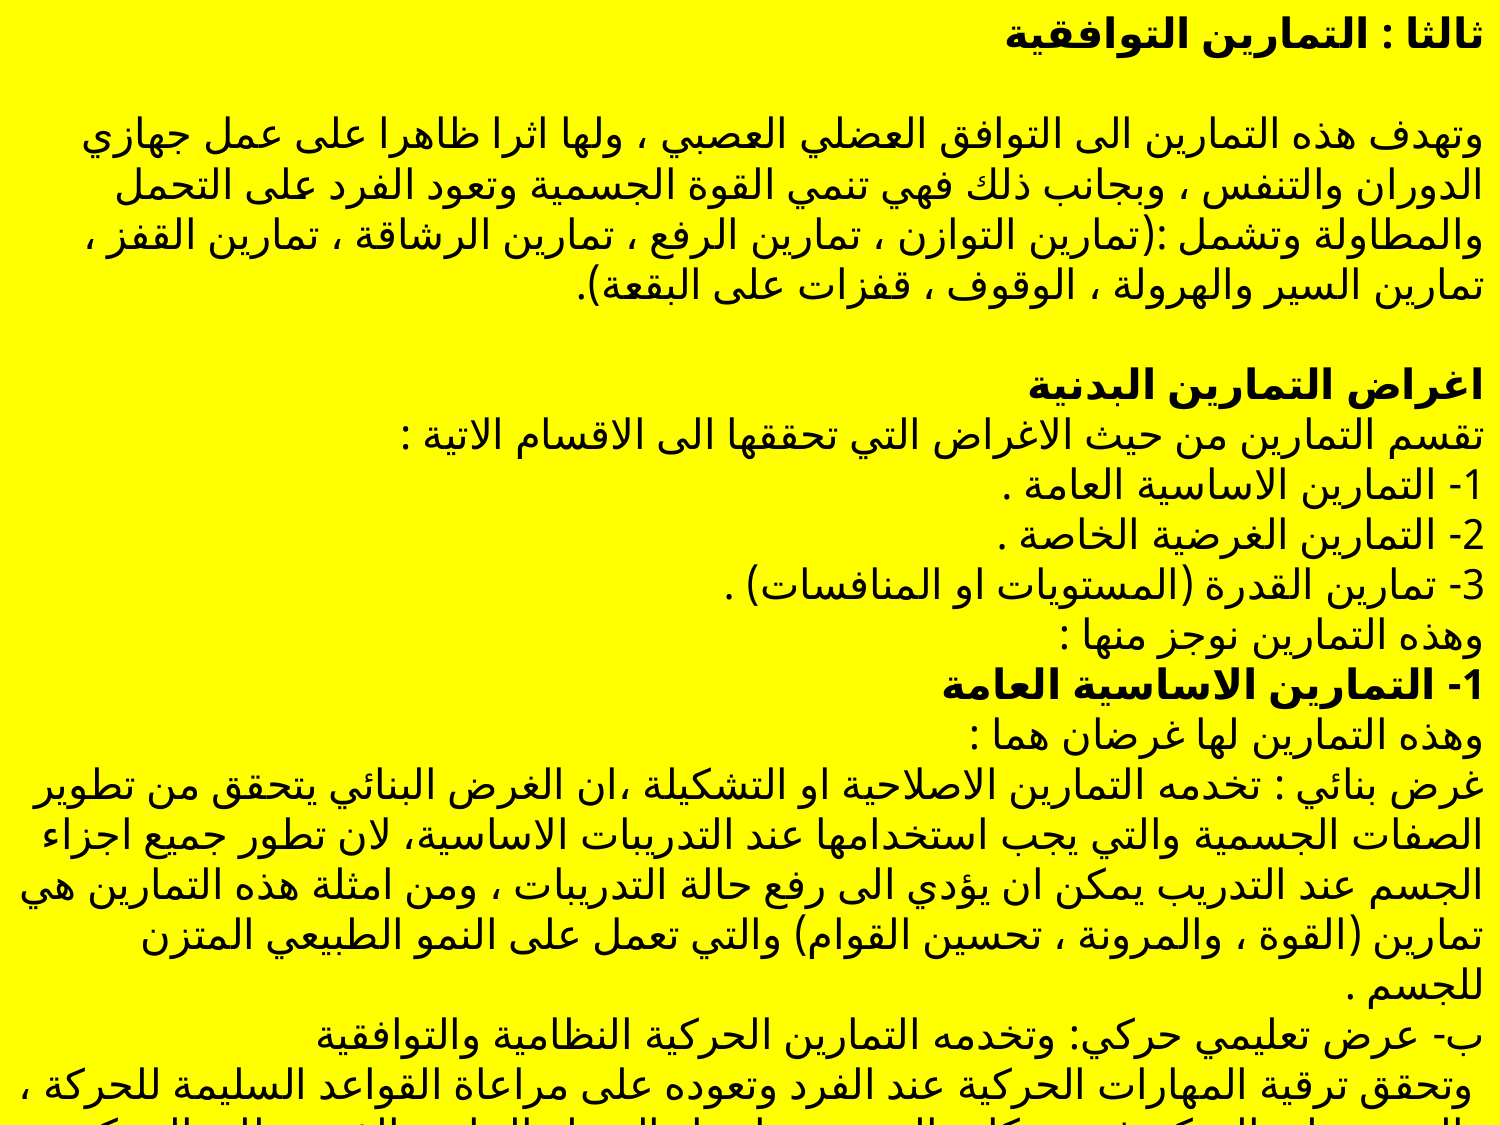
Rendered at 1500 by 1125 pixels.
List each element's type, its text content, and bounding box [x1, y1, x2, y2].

text_box ثالثا : التمارين التوافقية وتهدف هذه التمارين الى التوافق العضلي العصبي ، ولها اثرا ظاهرا على عمل جهازي الدوران والتنفس ، وبجانب ذلك فهي تنمي القوة الجسمية وتعود الفرد على التحمل والمطاولة وتشمل :(تمارين التوازن ، تمارين الرفع ، تمارين الرشاقة ، تمارين القفز ، تمارين السير والهرولة ، الوقوف ، قفزات على البقعة). اغراض التمارين البدنية تقسم التمارين من حيث الاغراض التي تحققها الى الاقسام الاتية : 1- التمارين الاساسية العامة . 2- التمارين الغرضية الخاصة . 3- تمارين القدرة (المستويات او المنافسات) . وهذه التمارين نوجز منها : 1- التمارين الاساسية العامة وهذه التمارين لها غرضان هما : غرض بنائي : تخدمه التمارين الاصلاحية او التشكيلة ،ان الغرض البنائي يتحقق من تطوير الصفات الجسمية والتي يجب استخدامها عند التدريبات الاساسية، لان تطور جميع اجزاء الجسم عند التدريب يمكن ان يؤدي الى رفع حالة التدريبات ، ومن امثلة هذه التمارين هي تمارين (القوة ، والمرونة ، تحسين القوام) والتي تعمل على النمو الطبيعي المتزن للجسم . ب- عرض تعليمي حركي: وتخدمه التمارين الحركية النظامية والتوافقية وتحقق ترقية المهارات الحركية عند الفرد وتعوده على مراعاة القواعد السليمة للحركة ، والقدرة على التحكم في حركات الجسم ، واختيار العضلة الخاصة الذي تتطلبه الحركة ، ومن أمثلة هذه التمارين : المشي ، الجري ، الحجل ، الوثب ، القفز باتجاهات مختلفة . [0, 0, 1500, 1125]
